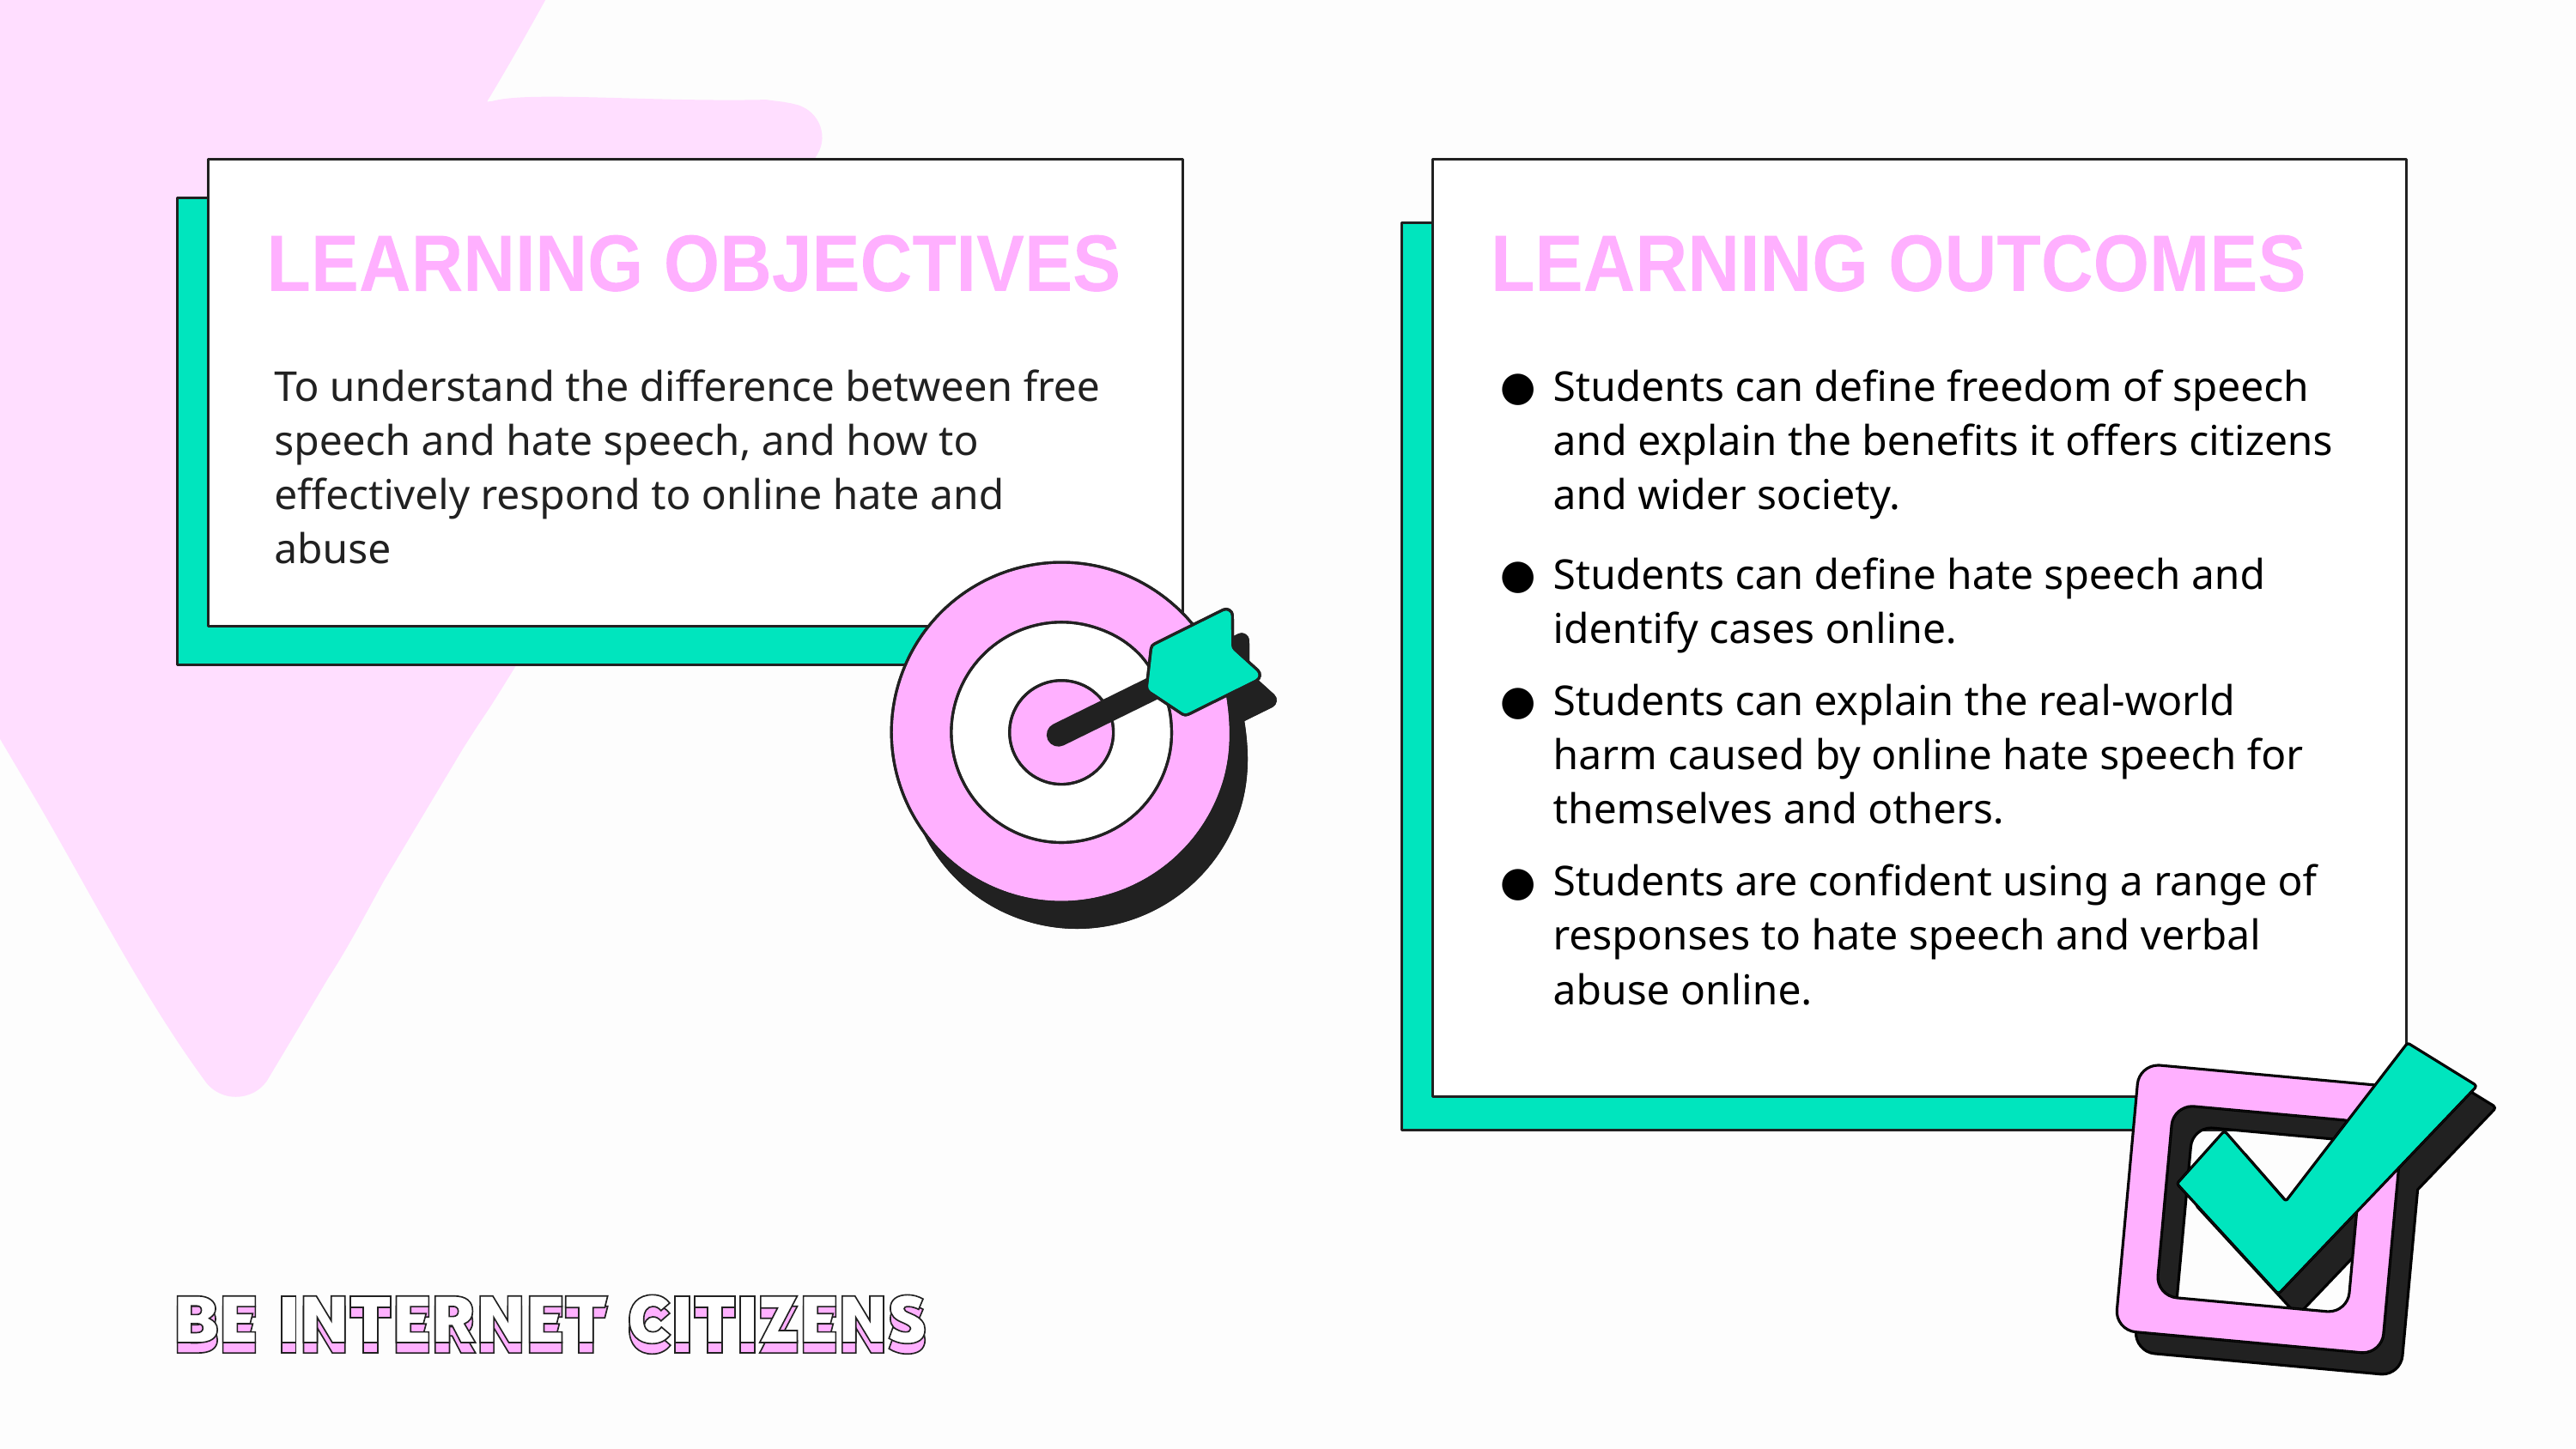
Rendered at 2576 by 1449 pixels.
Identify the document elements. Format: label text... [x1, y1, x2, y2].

text_box [177, 197, 841, 665]
text_box [0, 0, 823, 1097]
text_box To understand the difference between free speech and hate speech, and how to effectively respond to online hate and abuse [261, 342, 1128, 585]
text_box [1432, 159, 2407, 1097]
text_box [2115, 1043, 2496, 1375]
text_box [1401, 222, 2111, 1131]
text_box Students can define freedom of speech and explain the benefits it offers citizens and wider society. Students can define hate speech and identify cases online. Students can explain the real-world harm caused by online hate speech for themselves and others. Students are confident using a range of responses to hate speech and verbal abuse online. [1485, 342, 2353, 1026]
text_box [845, 516, 1295, 974]
text_box [208, 159, 1183, 627]
